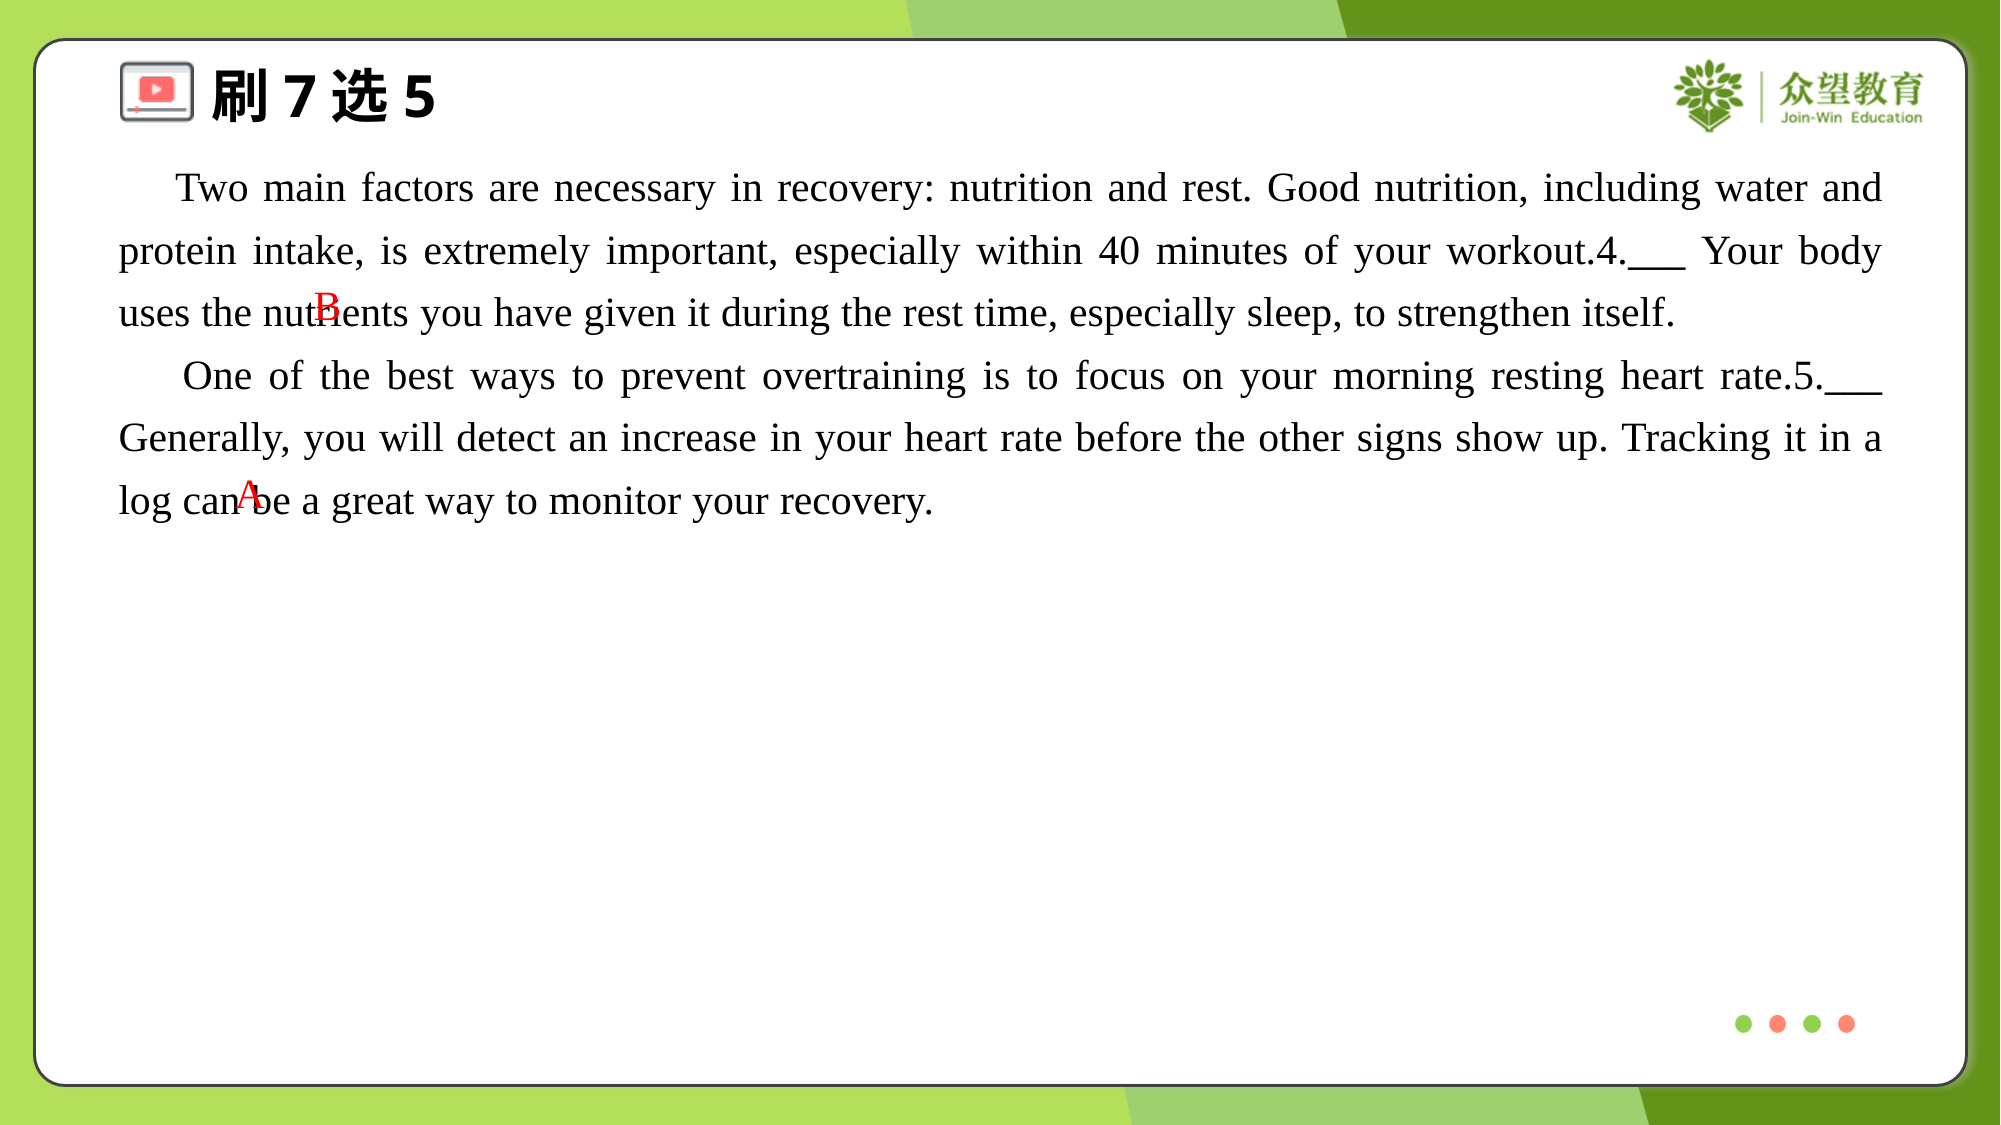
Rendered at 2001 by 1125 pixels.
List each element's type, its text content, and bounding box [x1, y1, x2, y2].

text_box Two main factors are necessary in recovery: nutrition and rest. Good nutrition, including water and protein intake, is extremely important, especially within 40 minutes of your workout.4.___ Your body uses the nutrients you have given it during the rest time, especially sleep, to strengthen itself. One of the best ways to prevent overtraining is to focus on your morning resting heart rate.5.___ Generally, you will detect an increase in your heart rate before the other signs show up. Tracking it in a log can be a great way to monitor your recovery. [118, 147, 1883, 580]
picture [0, 0, 2000, 1125]
text_box B [308, 266, 347, 324]
text_box A [230, 453, 270, 512]
